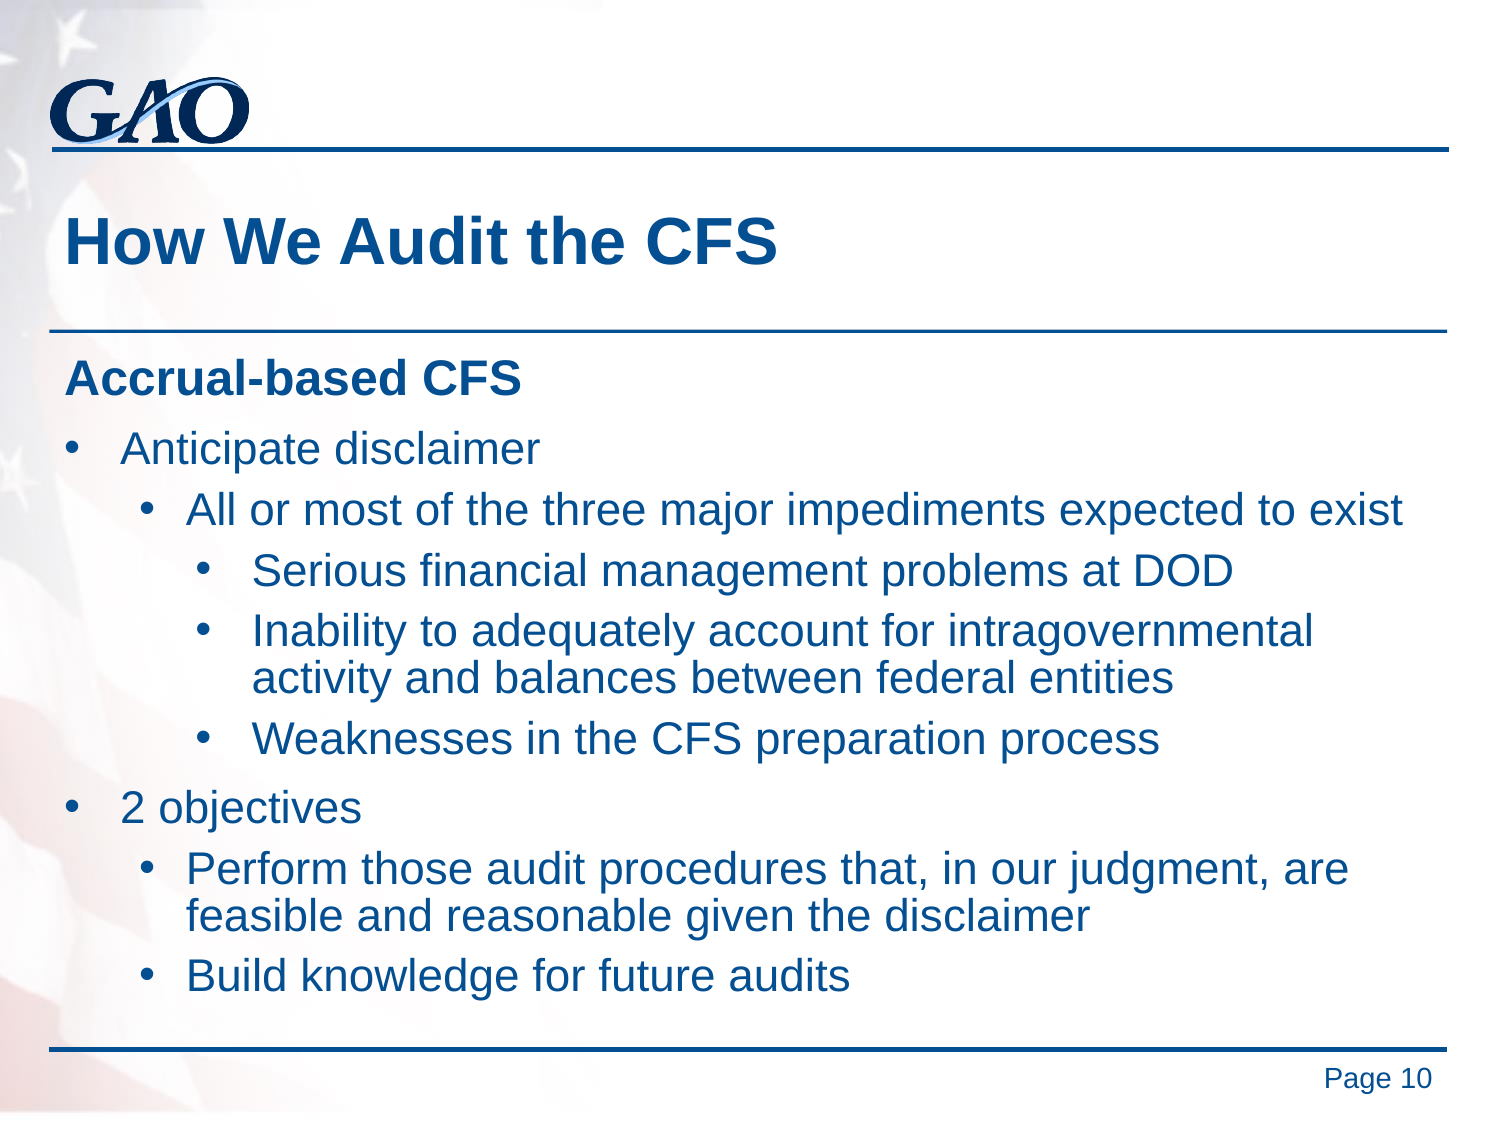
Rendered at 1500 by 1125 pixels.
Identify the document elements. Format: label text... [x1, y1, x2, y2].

list Accrual-based CFS Anticipate disclaimer All or most of the three major impediments expected to exist Serious financial management problems at DOD Inability to adequately account for intragovernmental activity and balances between federal entities Weaknesses in the CFS preparation process 2 objectives Perform those audit procedures that, in our judgment, are feasible and reasonable given the disclaimer Build knowledge for future audits [49, 337, 1447, 1051]
title How We Audit the CFS [49, 162, 1447, 313]
slide_number Page 10 [1097, 1050, 1448, 1103]
picture [0, 0, 1500, 1125]
